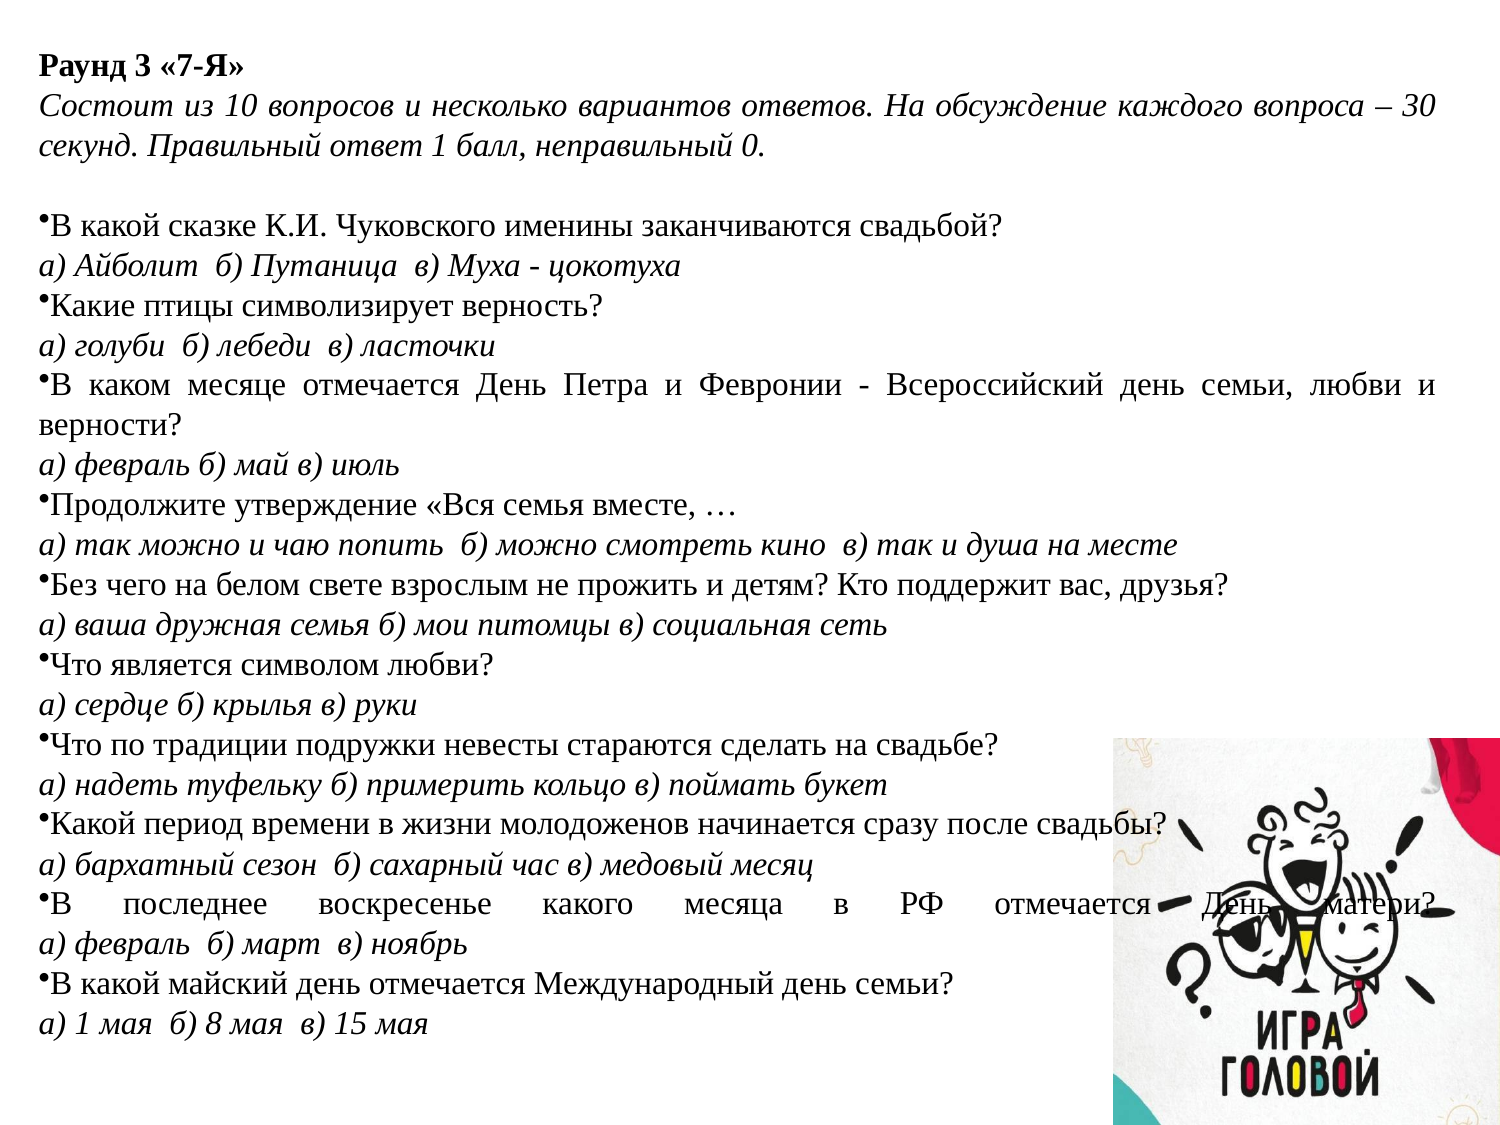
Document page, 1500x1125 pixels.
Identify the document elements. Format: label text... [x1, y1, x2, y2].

picture [1112, 737, 1500, 1125]
text_box Раунд 3 «7-Я» Состоит из 10 вопросов и несколько вариантов ответов. На обсуждение каждого вопроса – 30 секунд. Правильный ответ 1 балл, неправильный 0. В какой сказке К.И. Чуковского именины заканчиваются свадьбой? а) Айболит б) Путаница в) Муха - цокотуха Какие птицы символизирует верность? а) голуби б) лебеди в) ласточки В каком месяце отмечается День Петра и Февронии - Всероссийский день семьи, любви и верности? а) февраль б) май в) июль Продолжите утверждение «Вся семья вместе, … а) так можно и чаю попить б) можно смотреть кино в) так и душа на месте Без чего на белом свете взрослым не прожить и детям? Кто поддержит вас, друзья? а) ваша дружная семья б) мои питомцы в) социальная сеть Что является символом любви? а) сердце б) крылья в) руки Что по традиции подружки невесты стараются сделать на свадьбе? а) надеть туфельку б) примерить кольцо в) поймать букет Какой период времени в жизни молодоженов начинается сразу после свадьбы? а) бархатный сезон б) сахарный час в) медовый месяц В последнее воскресенье какого месяца в РФ отмечается День матери? а) февраль б) март в) ноябрь В какой майский день отмечается Международный день семьи? а) 1 мая б) 8 мая в) 15 мая [23, 35, 1454, 1049]
